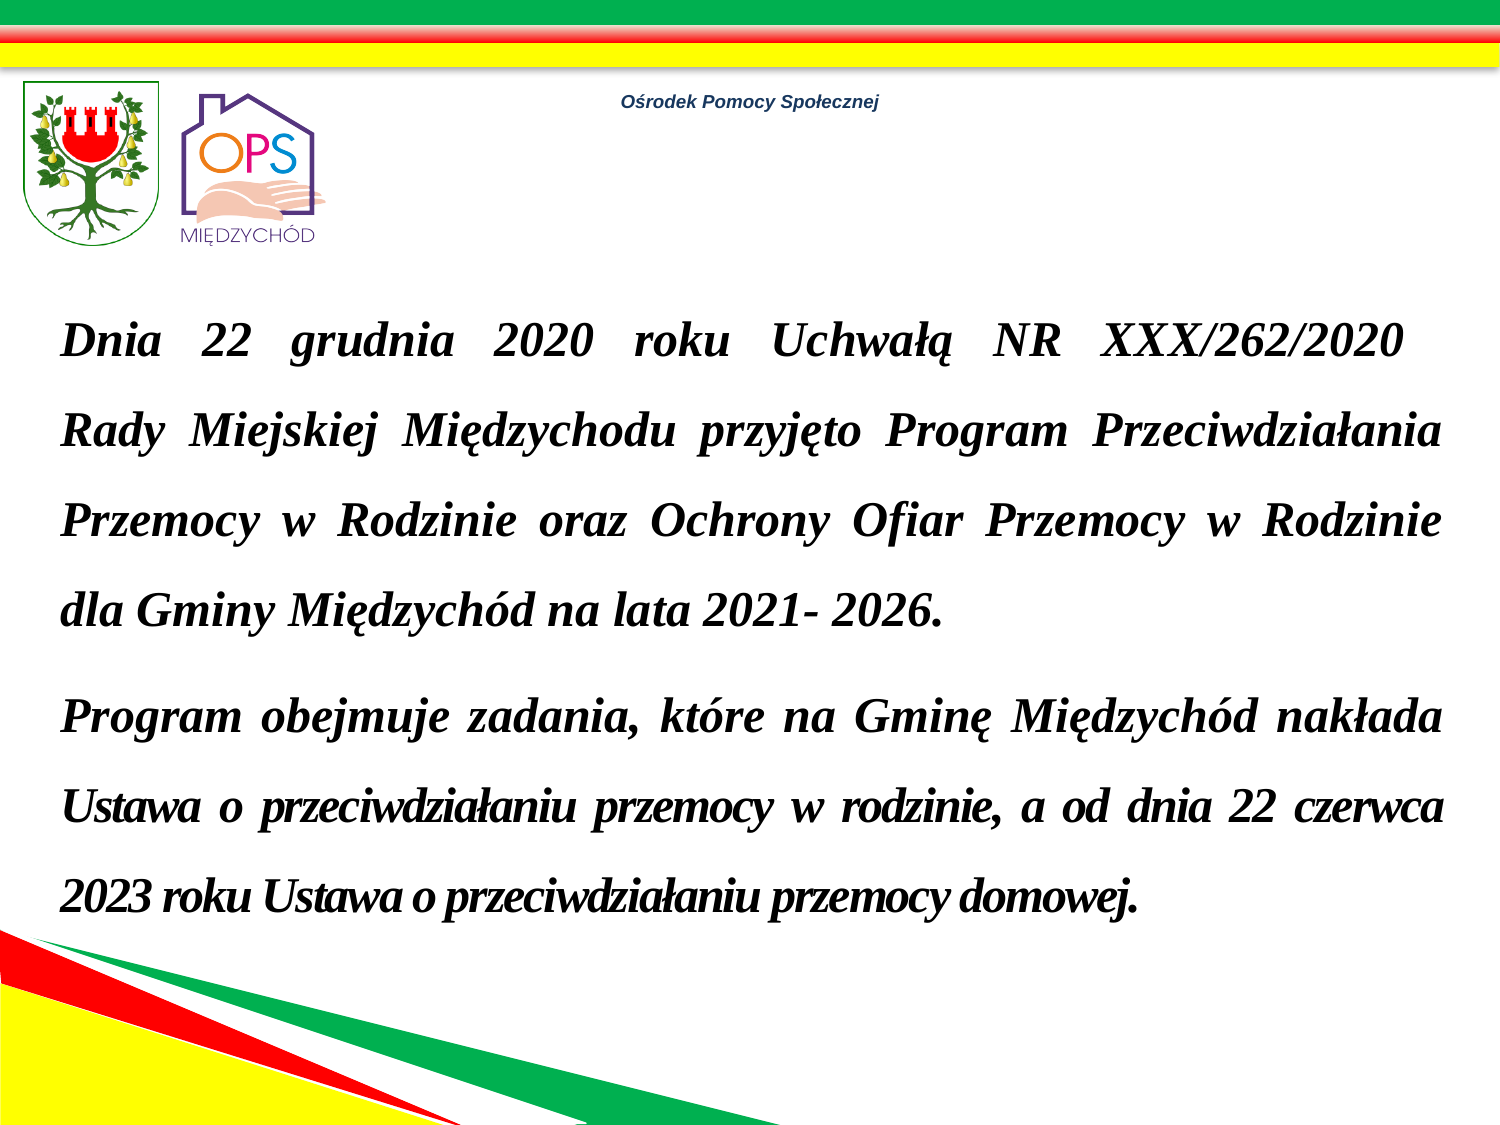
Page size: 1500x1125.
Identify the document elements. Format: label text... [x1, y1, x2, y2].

picture [23, 70, 360, 268]
text_box Dnia 22 grudnia 2020 roku Uchwałą NR XXX/262/2020 Rady Miejskiej Międzychodu przyjęto Program Przeciwdziałania Przemocy w Rodzinie oraz Ochrony Ofiar Przemocy w Rodzinie dla Gminy Międzychód na lata 2021- 2026. Program obejmuje zadania, które na Gminę Międzychód nakłada Ustawa o przeciwdziałaniu przemocy w rodzinie, a od dnia 22 czerwca 2023 roku Ustawa o przeciwdziałaniu przemocy domowej. [0, 268, 1459, 1016]
